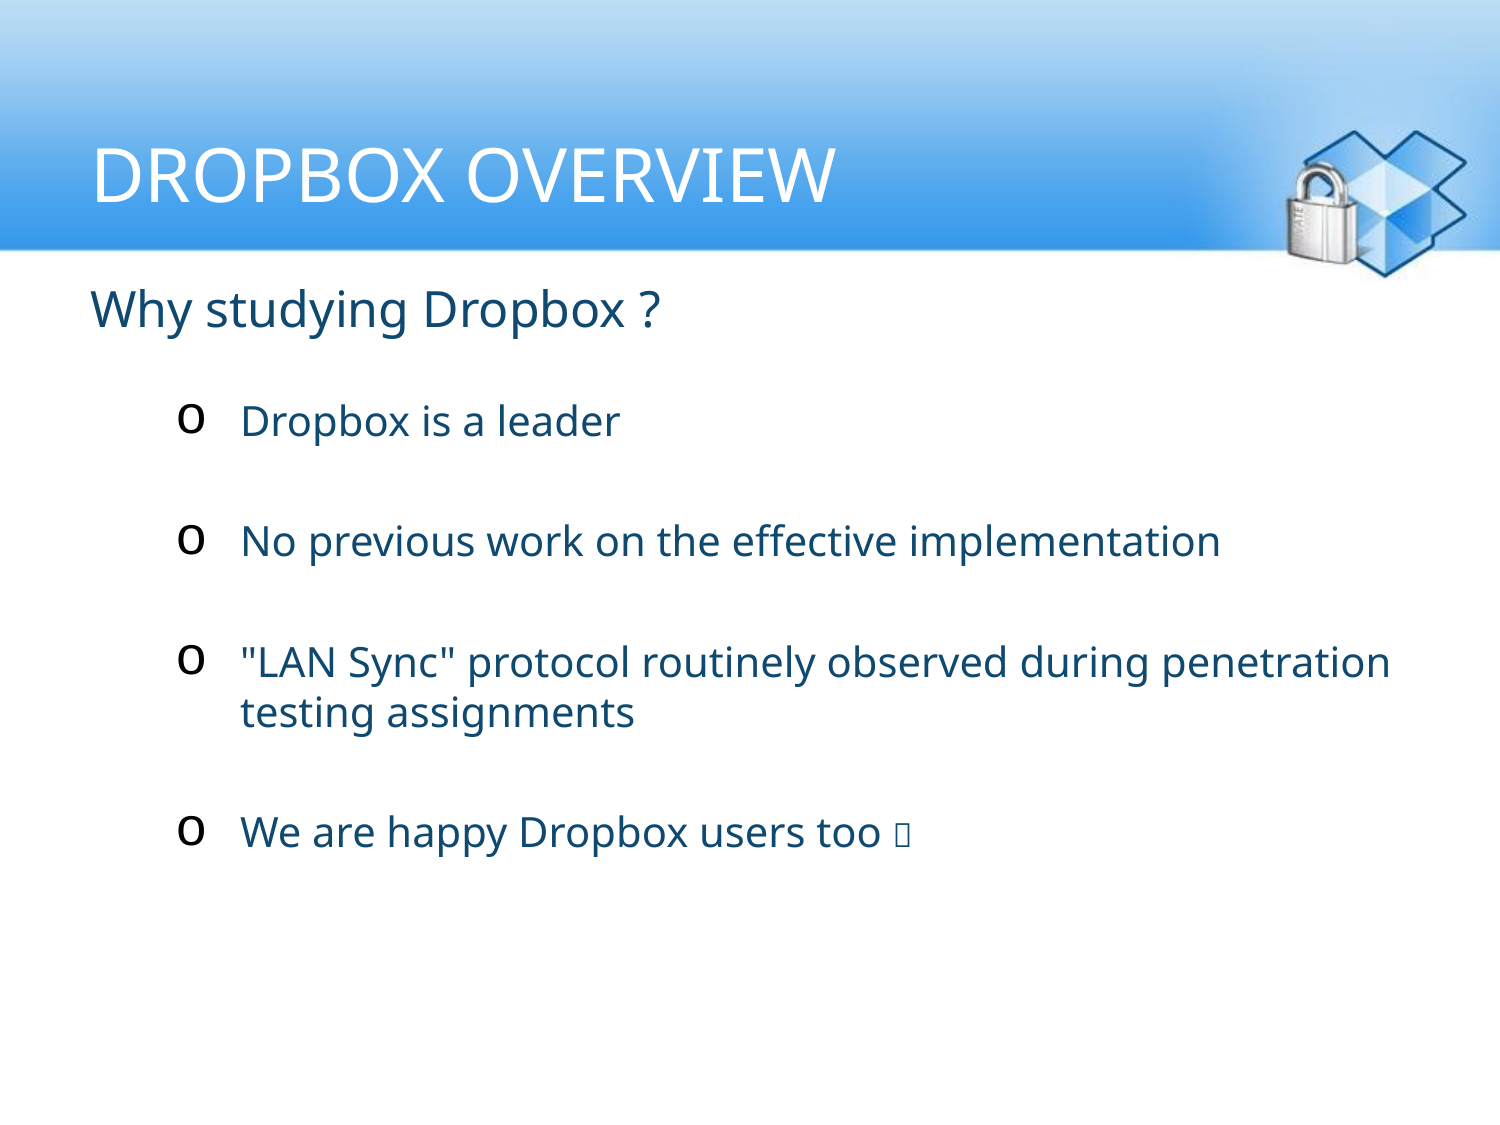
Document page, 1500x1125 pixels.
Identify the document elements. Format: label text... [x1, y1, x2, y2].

list Why studying Dropbox ? Dropbox is a leader No previous work on the effective implementation "LAN Sync" protocol routinely observed during penetration testing assignments We are happy Dropbox users too  [75, 262, 1425, 1078]
title Dropbox overview [75, 45, 1425, 233]
picture [0, 0, 1500, 1125]
